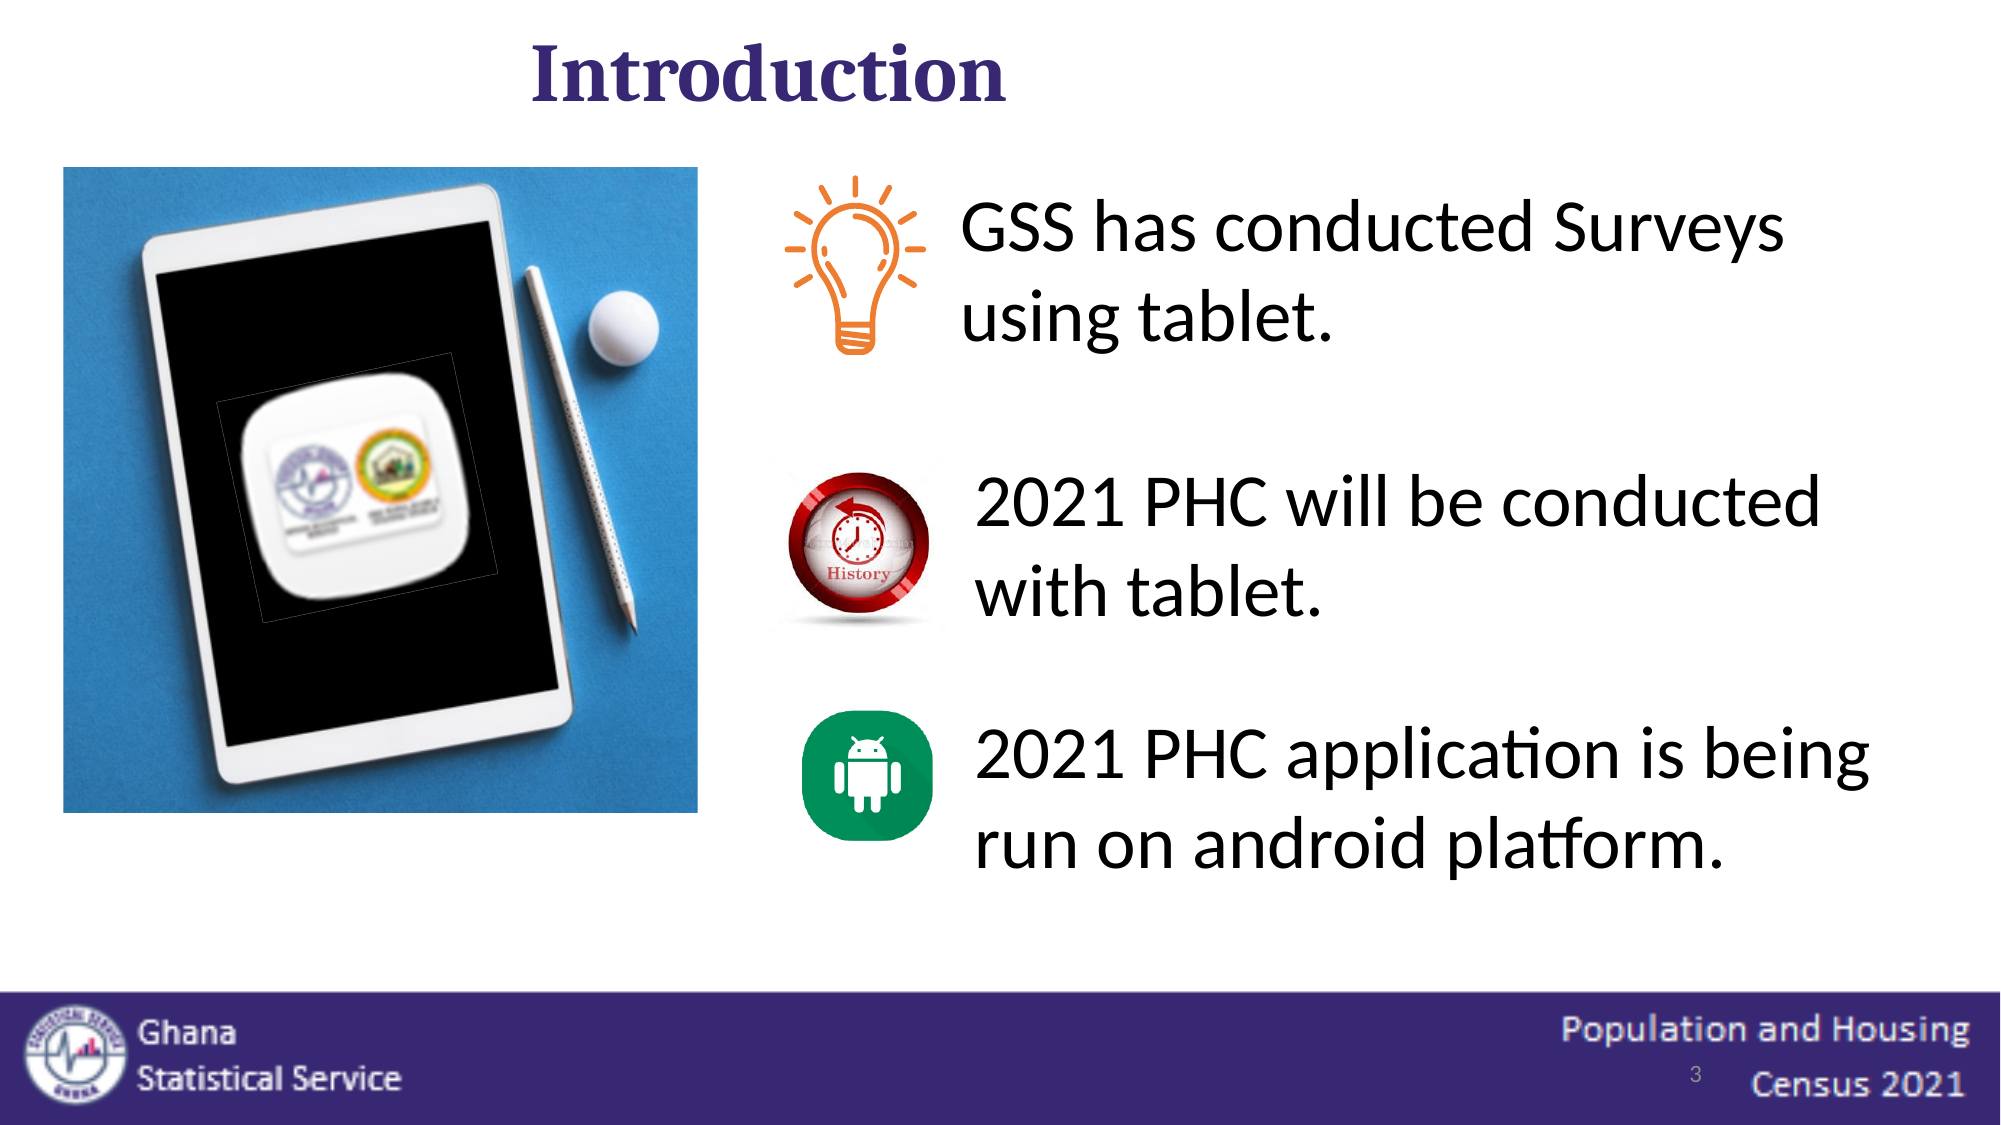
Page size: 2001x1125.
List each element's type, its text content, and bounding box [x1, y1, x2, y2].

text_box Introduction [77, 20, 1462, 128]
slide_number 3 [1646, 1042, 1718, 1103]
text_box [63, 167, 1945, 894]
picture [0, 0, 2001, 1125]
